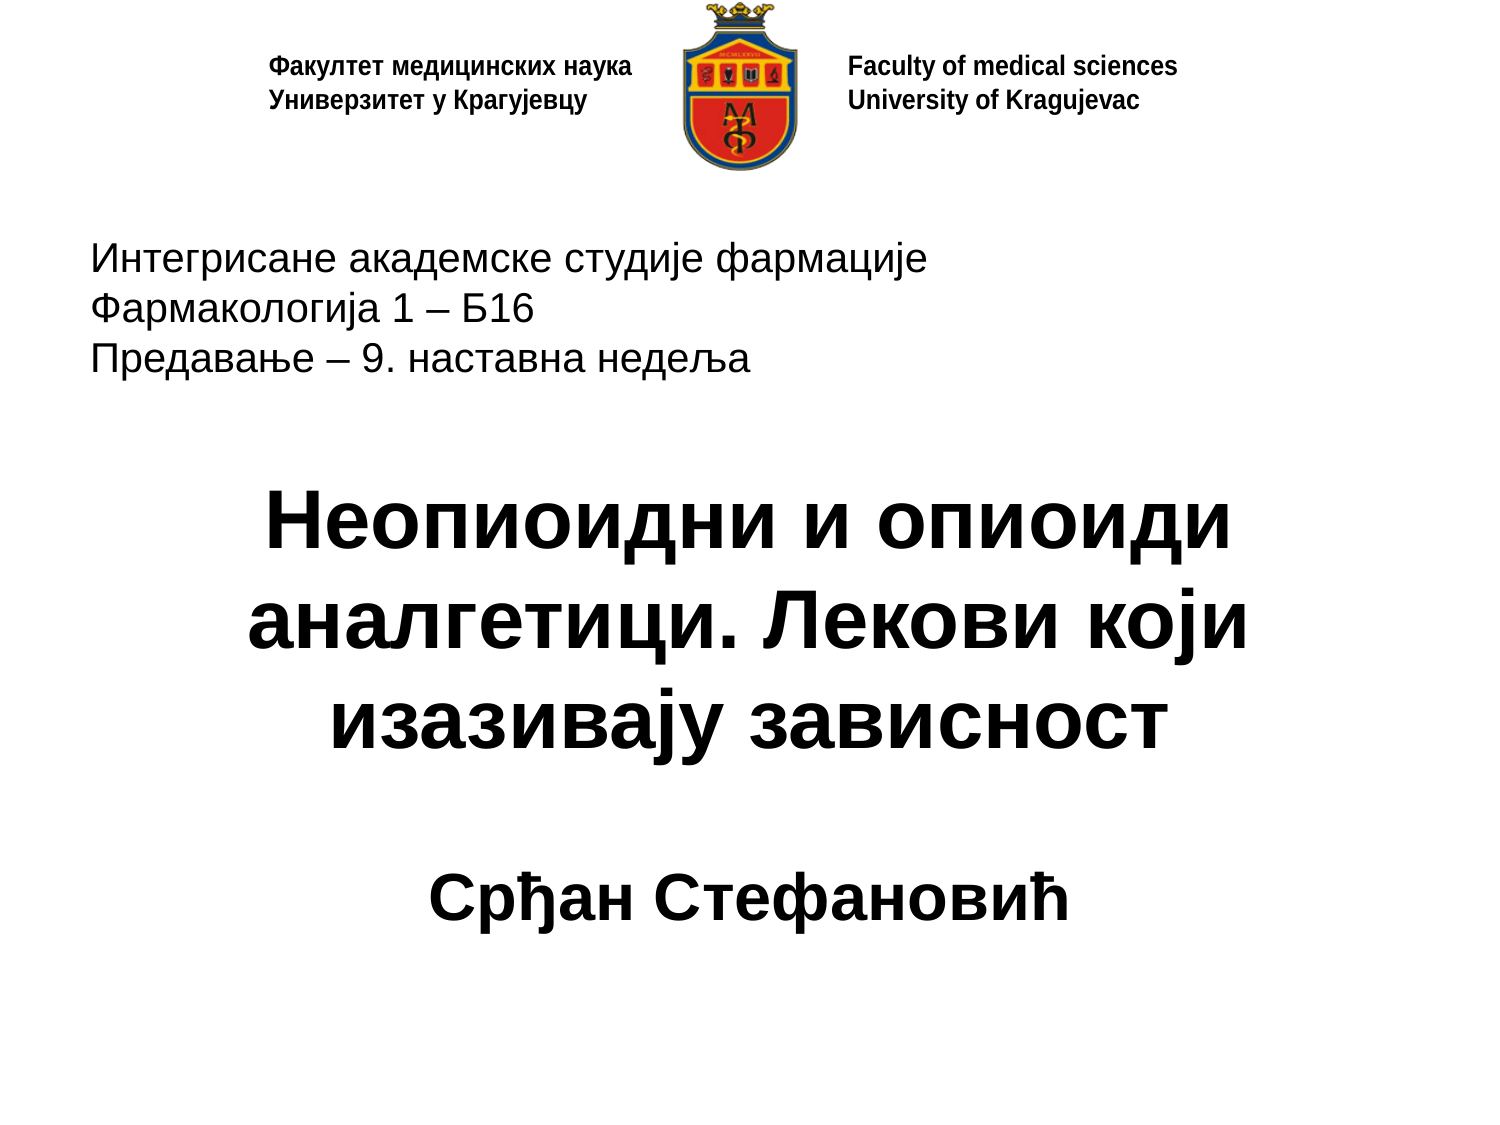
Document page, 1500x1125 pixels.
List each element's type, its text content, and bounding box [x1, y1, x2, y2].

text_box Неопиоидни и опиоиди аналгетици. Лекови који изазивају зависност [112, 479, 1388, 752]
text_box Срђан Стефановић [224, 846, 1275, 988]
title Интегрисане акaдемске студије фармације Фармакологија 1 – Б16 Предавање – 9. наставна недеља [74, 212, 1426, 401]
